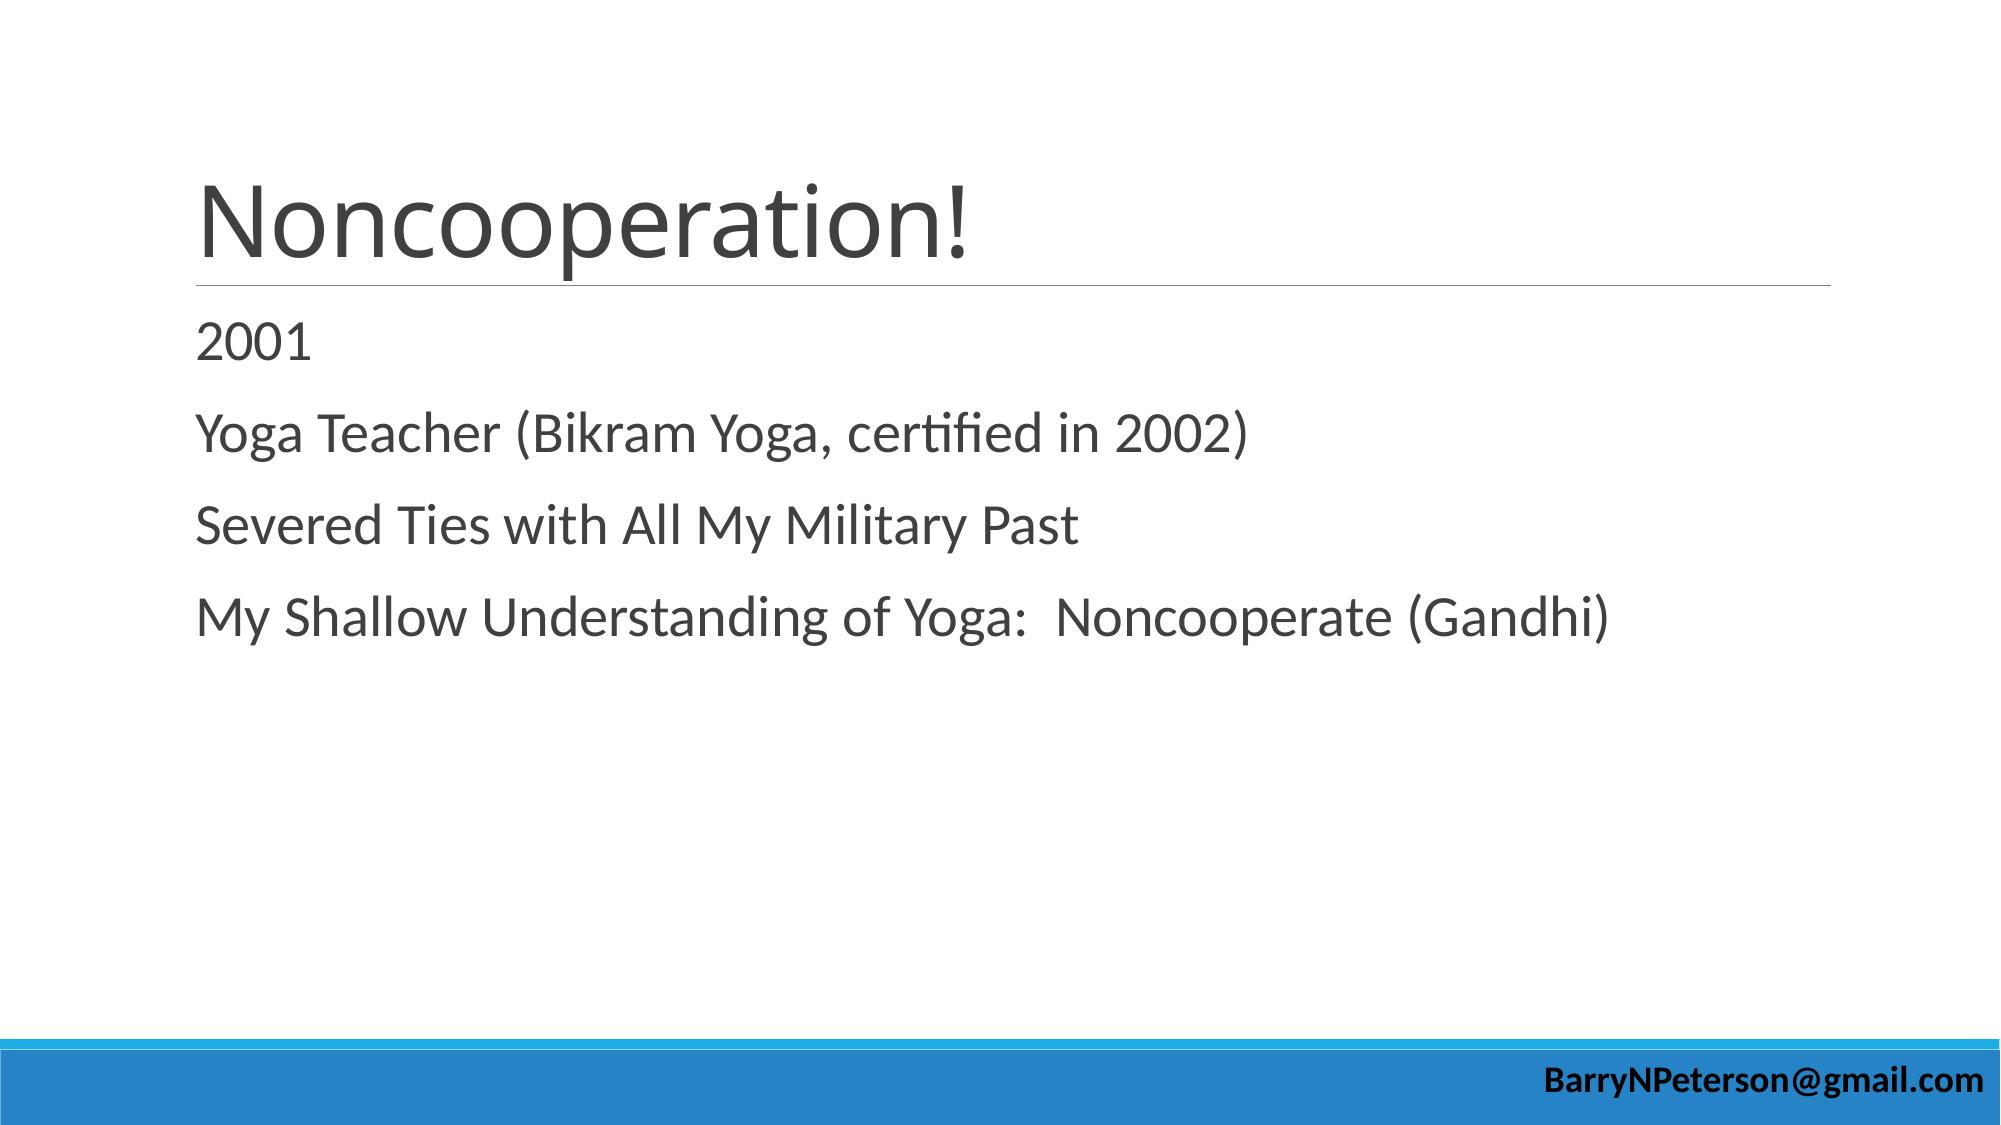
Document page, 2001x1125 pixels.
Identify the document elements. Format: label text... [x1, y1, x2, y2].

title Noncooperation! [180, 47, 1830, 285]
list 2001 Yoga Teacher (Bikram Yoga, certified in 2002) Severed Ties with All My Military Past My Shallow Understanding of Yoga: Noncooperate (Gandhi) [180, 302, 1830, 963]
text_box BarryNPeterson@gmail.com [999, 1047, 2000, 1108]
